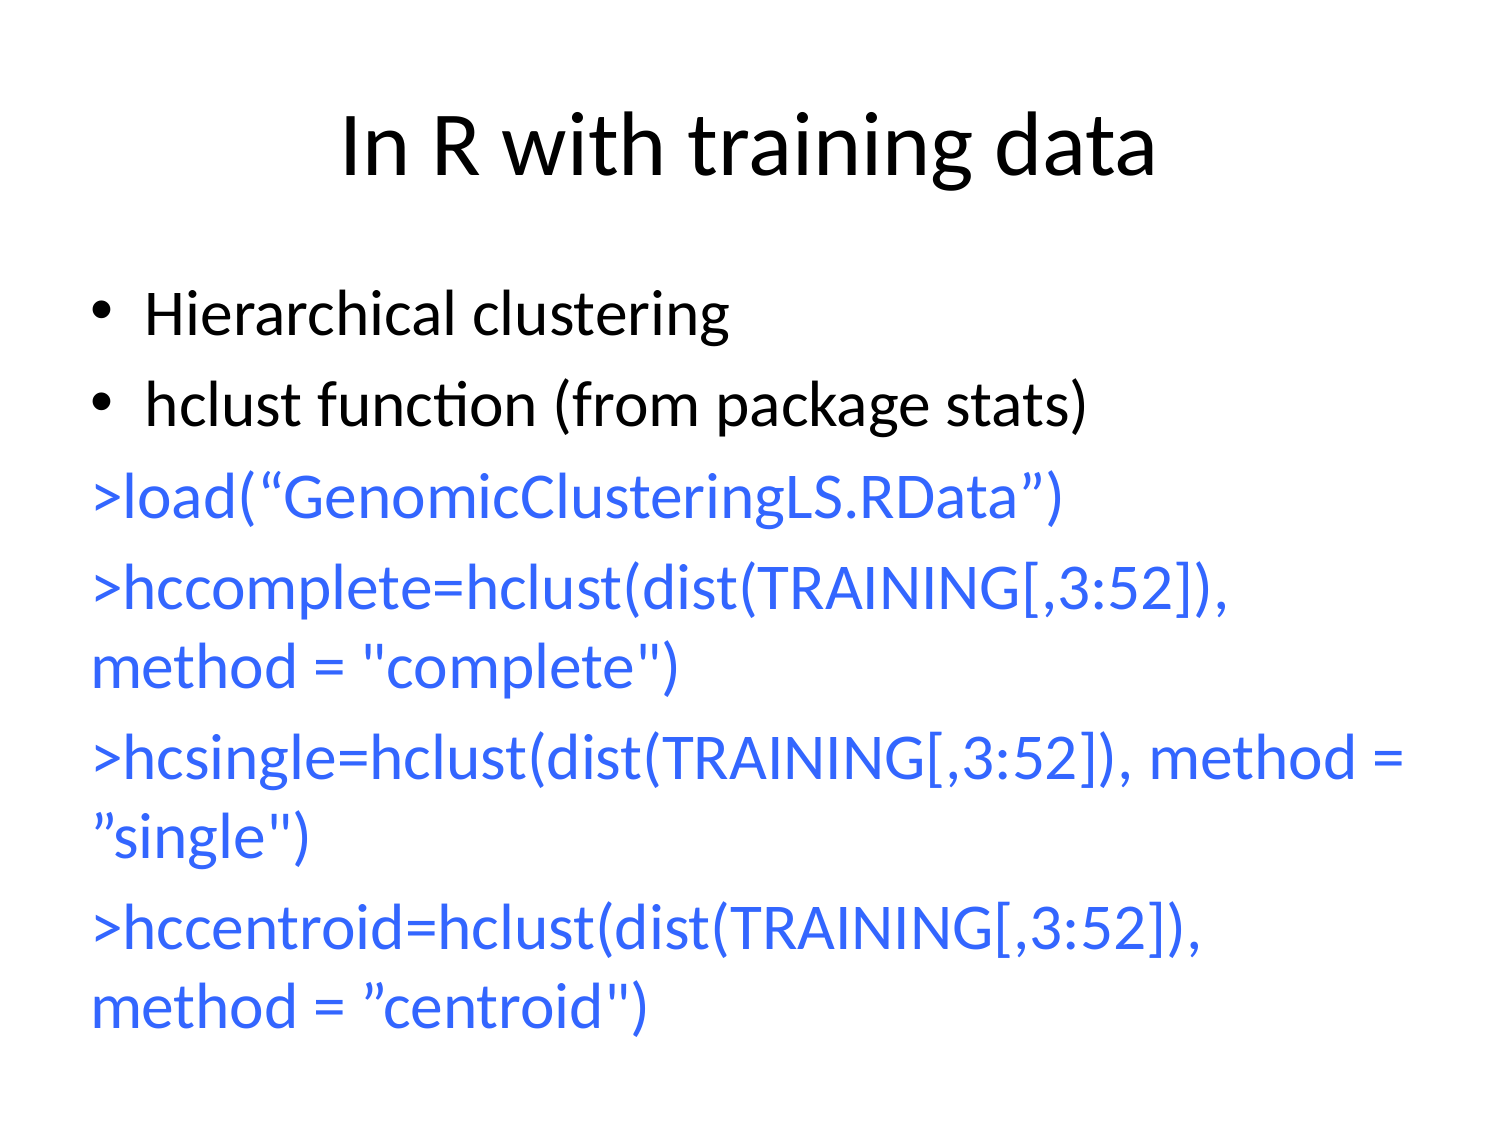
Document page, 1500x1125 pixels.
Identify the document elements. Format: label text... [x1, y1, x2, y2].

list Hierarchical clustering hclust function (from package stats) >load(“GenomicClusteringLS.RData”) >hccomplete=hclust(dist(TRAINING[,3:52]), method = "complete") >hcsingle=hclust(dist(TRAINING[,3:52]), method = ”single") >hccentroid=hclust(dist(TRAINING[,3:52]), method = ”centroid") [75, 262, 1425, 1052]
title In R with training data [75, 45, 1425, 233]
